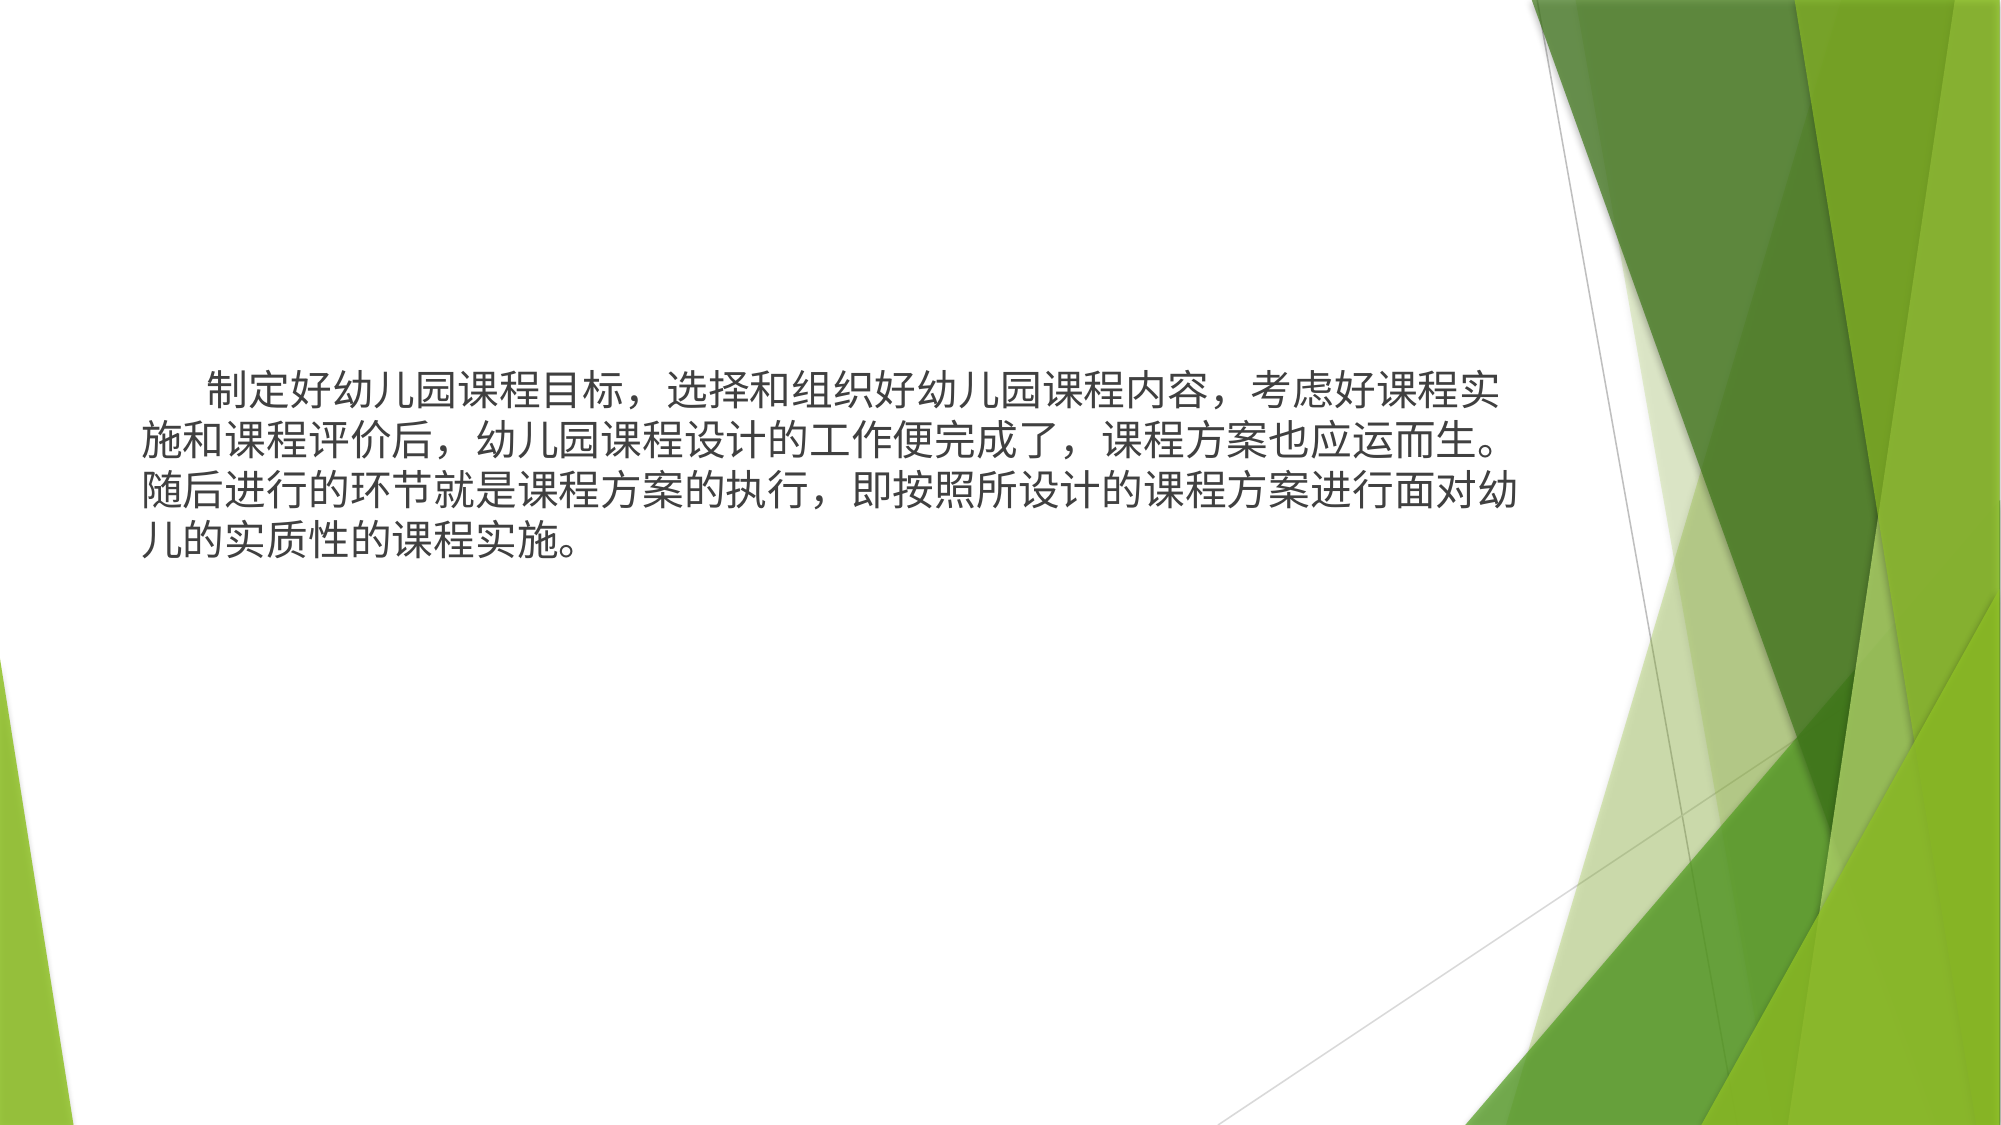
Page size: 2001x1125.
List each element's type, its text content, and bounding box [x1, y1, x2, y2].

list 制定好幼儿园课程目标，选择和组织好幼儿园课程内容，考虑好课程实施和课程评价后，幼儿园课程设计的工作便完成了，课程方案也应运而生。随后进行的环节就是课程方案的执行，即按照所设计的课程方案进行面对幼儿的实质性的课程实施。 [126, 356, 1537, 603]
